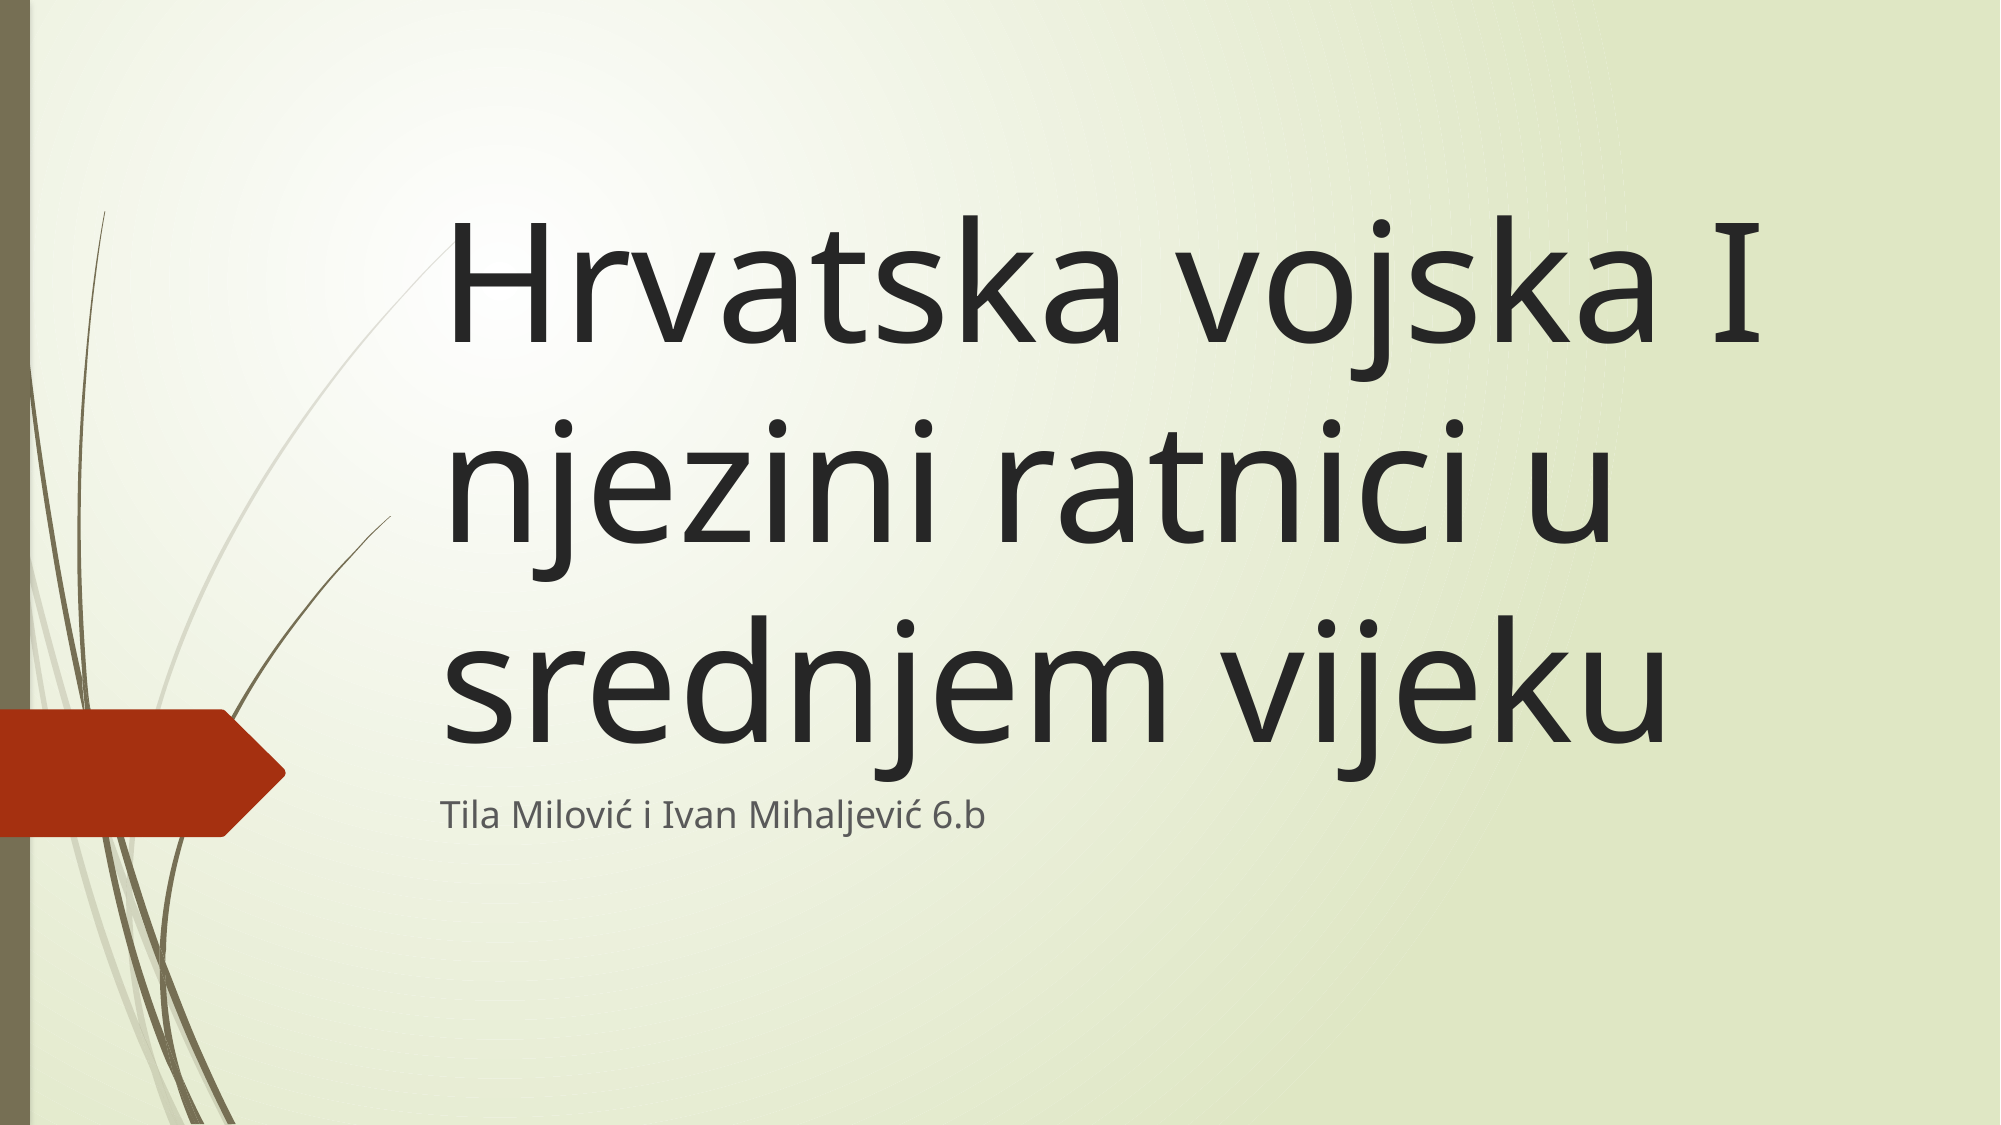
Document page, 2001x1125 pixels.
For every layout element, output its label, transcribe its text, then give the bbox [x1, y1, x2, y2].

title Hrvatska vojska I njezini ratnici u srednjem vijeku [424, 412, 1888, 783]
subtitle Tila Milović i Ivan Mihaljević 6.b [424, 783, 1888, 969]
